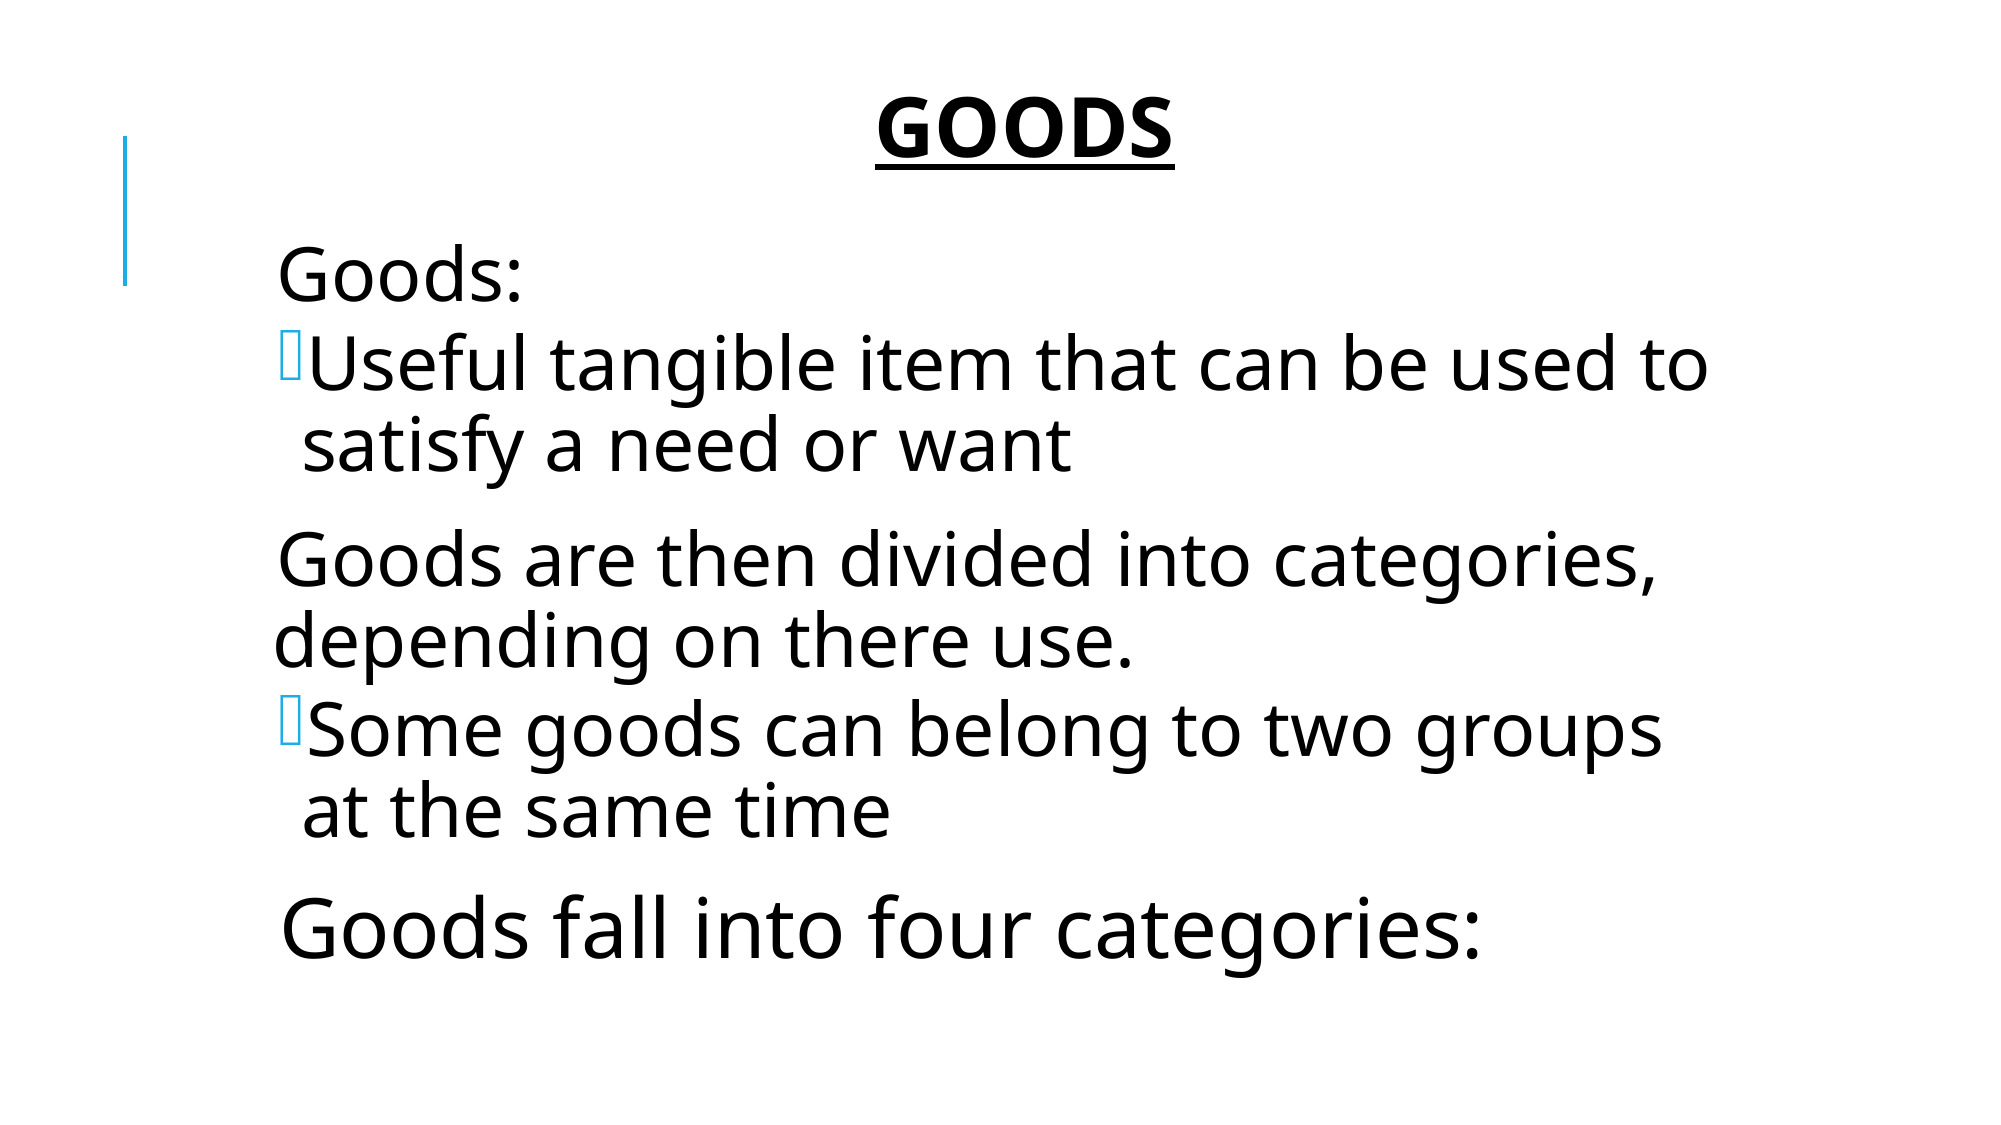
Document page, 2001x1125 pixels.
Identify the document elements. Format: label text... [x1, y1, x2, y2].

text_box GOODS [860, 67, 1190, 182]
list Goods: Useful tangible item that can be used to satisfy a need or want Goods are then divided into categories, depending on there use. Some goods can belong to two groups at the same time Goods fall into four categories: [249, 0, 1750, 1125]
